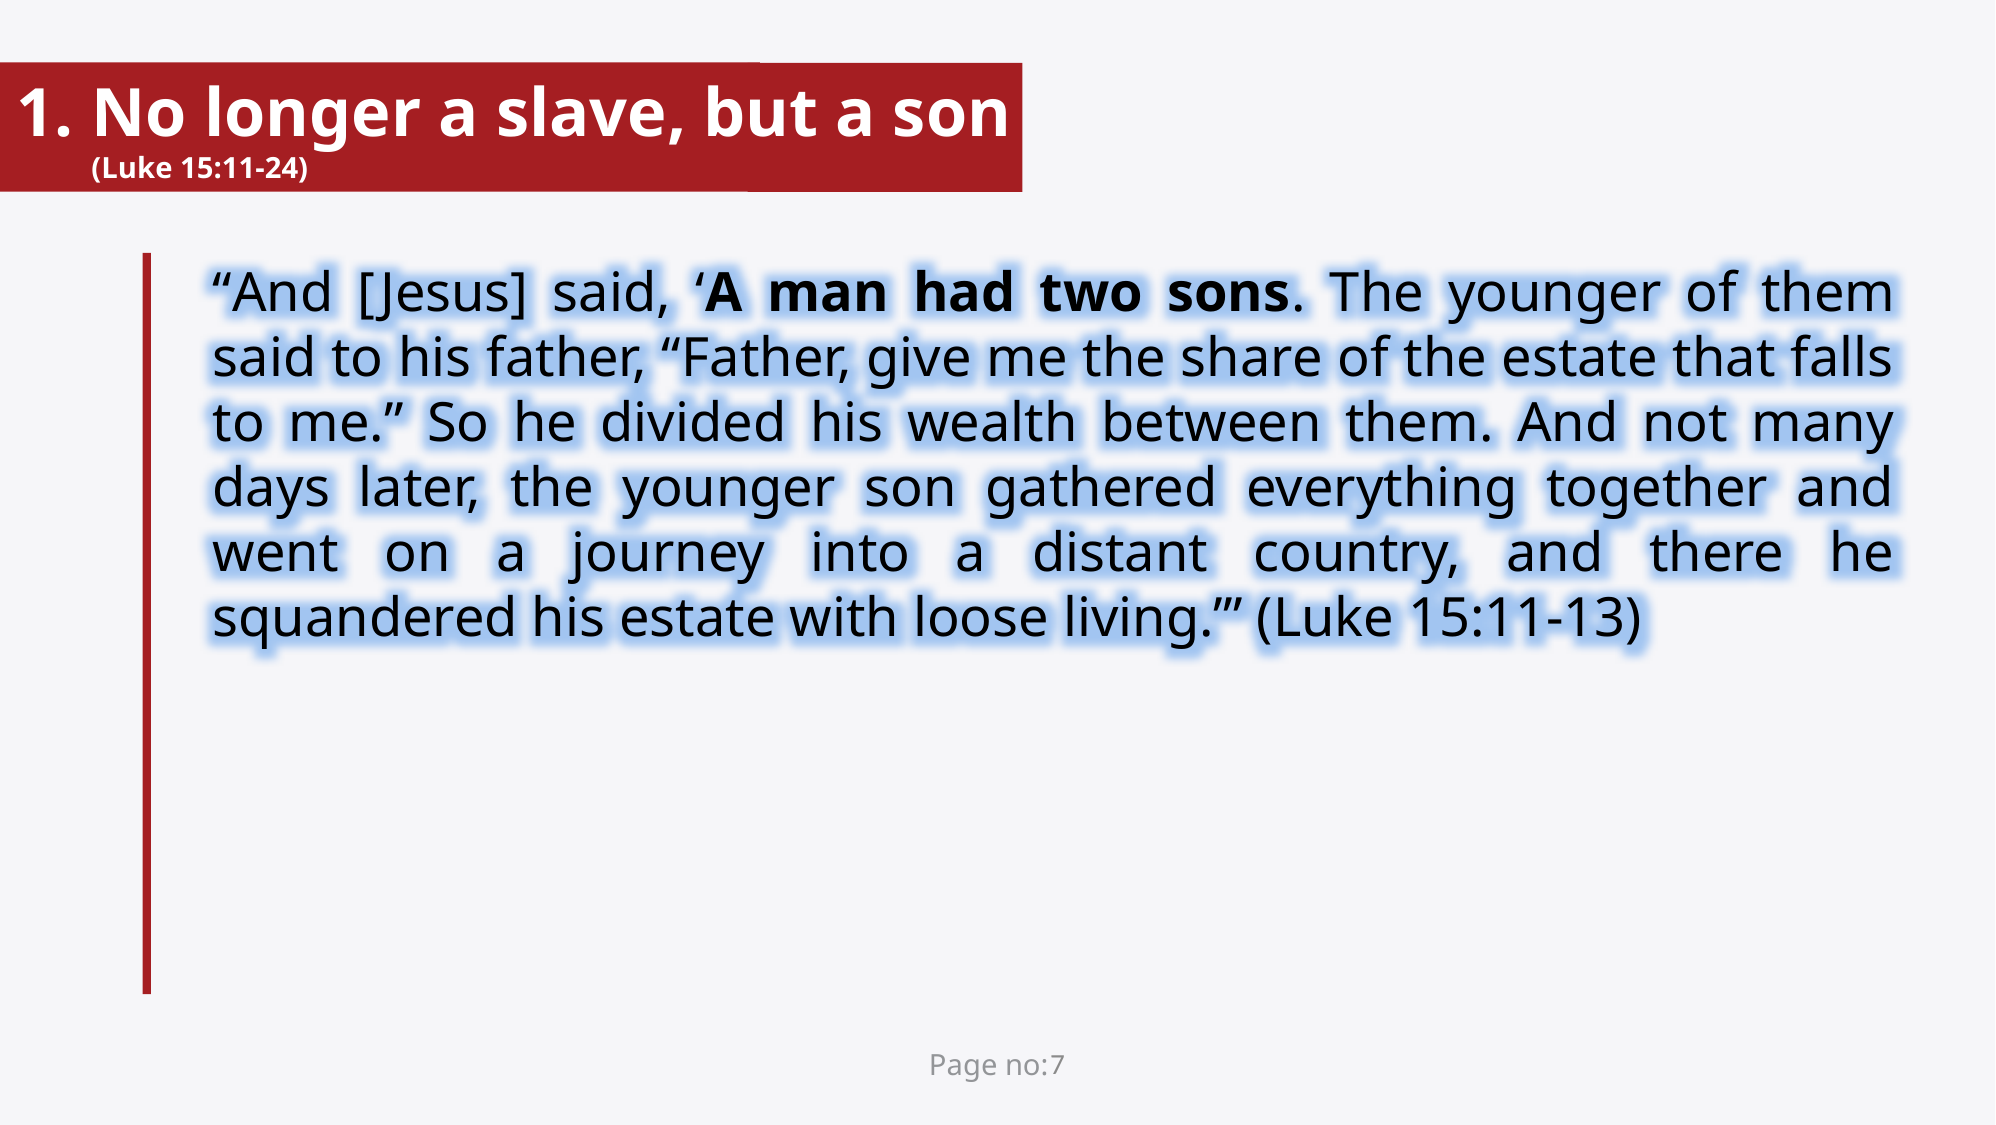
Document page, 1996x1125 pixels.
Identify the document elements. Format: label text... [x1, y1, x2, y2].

text_box “And [Jesus] said, ‘A man had two sons. The younger of them said to his father, “Father, give me the share of the estate that falls to me.” So he divided his wealth between them. And not many days later, the younger son gathered everything together and went on a journey into a distant country, and there he squandered his estate with loose living.’” (Luke 15:11-13) [198, 249, 1911, 655]
text_box [745, 61, 1025, 194]
text_box No longer a slave, but a son (Luke 15:11-24) [745, 124, 956, 134]
